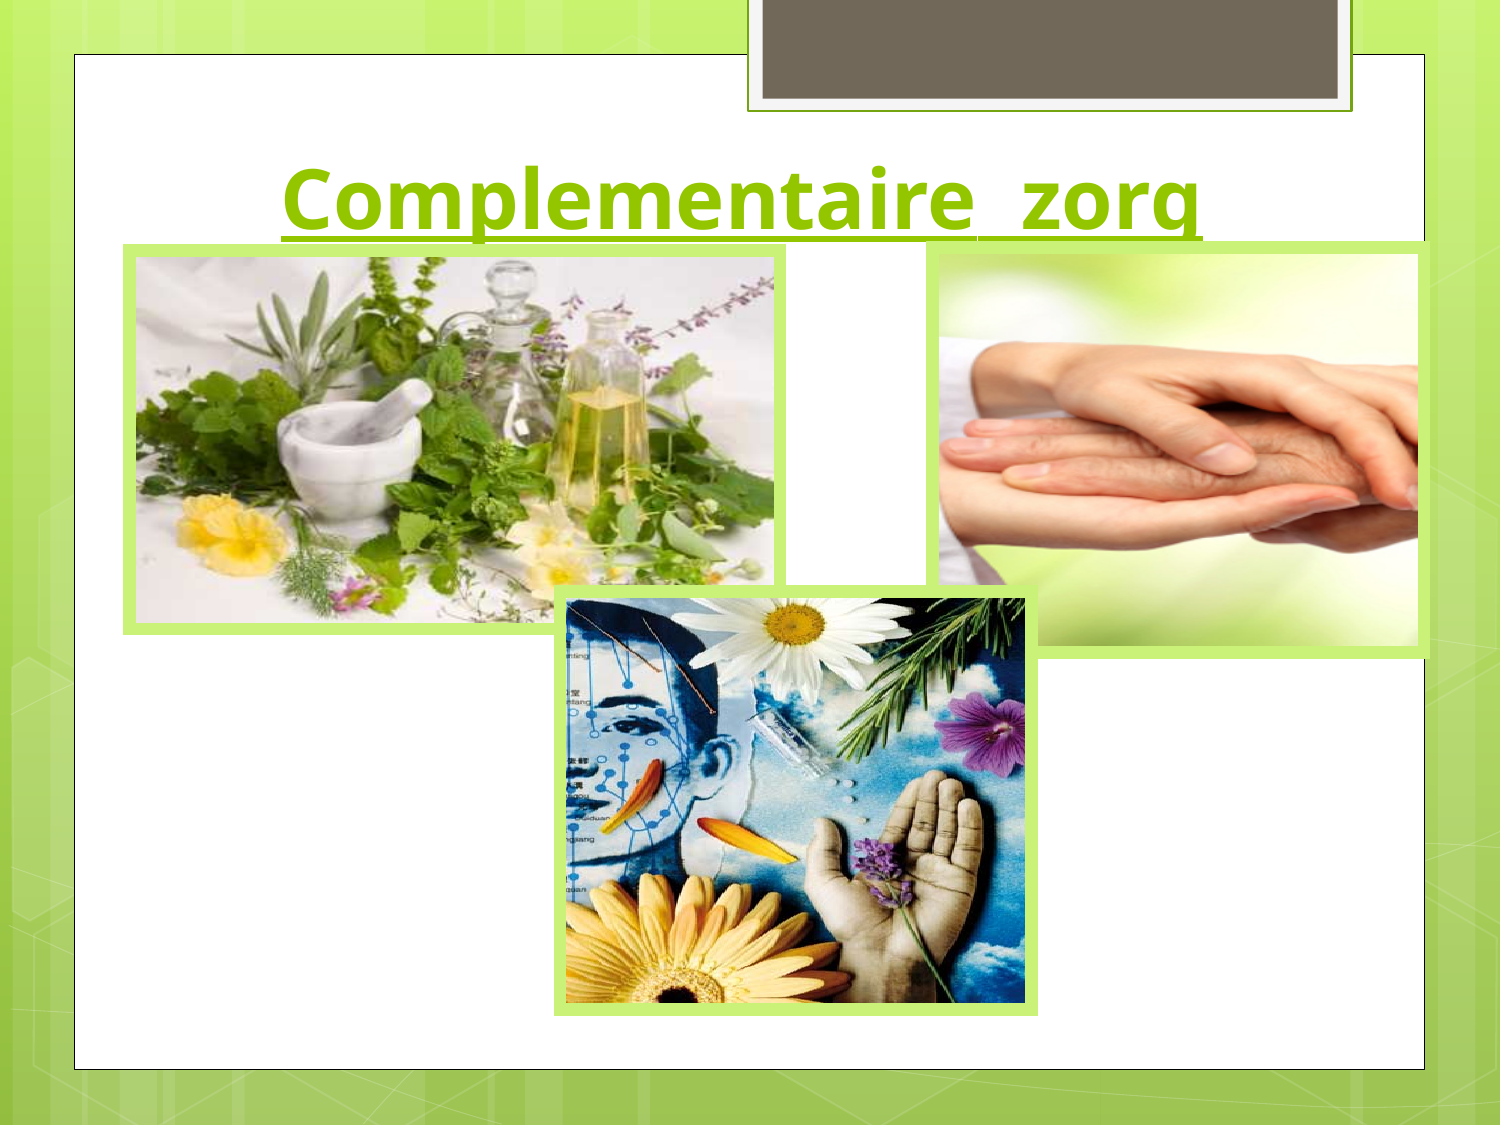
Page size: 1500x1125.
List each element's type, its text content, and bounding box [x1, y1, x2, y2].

title Complementaire zorg [265, 28, 1500, 254]
picture [135, 253, 1418, 1004]
